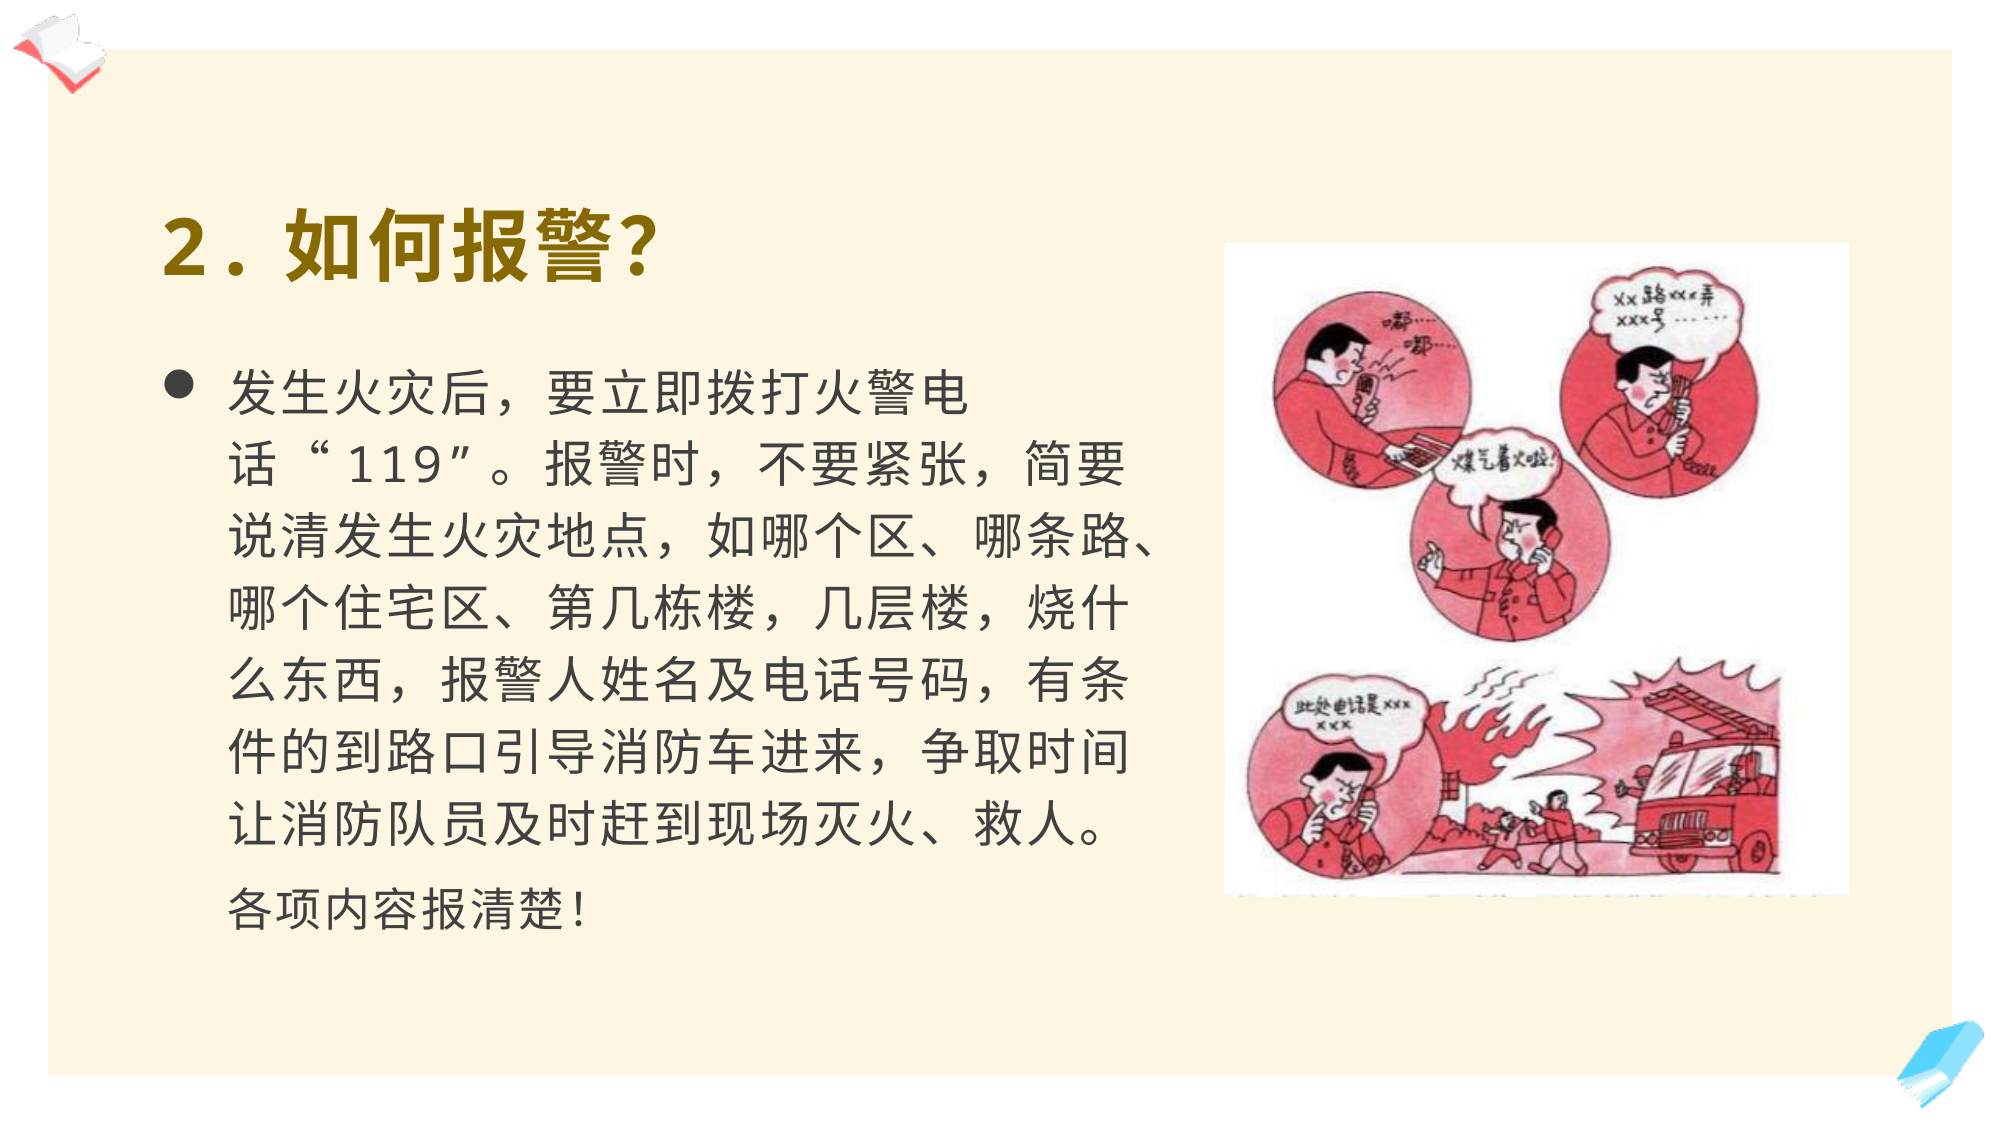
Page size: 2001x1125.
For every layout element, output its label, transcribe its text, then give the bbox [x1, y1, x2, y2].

text_box 2.如何报警？ [150, 179, 1150, 295]
picture [1881, 1003, 2000, 1125]
text_box 发生火灾后，要立即拨打火警电话“119”。报警时，不要紧张，简要说清发生火灾地点，如哪个区、哪条路、哪个住宅区、第几栋楼，几层楼，烧什么东西，报警人姓名及电话号码，有条件的到路口引导消防车进来，争取时间让消防队员及时赶到现场灭火、救人。 各项内容报清楚！ [150, 344, 1150, 940]
picture [1224, 243, 1850, 897]
picture [0, 0, 119, 108]
text_box [47, 49, 1953, 1076]
